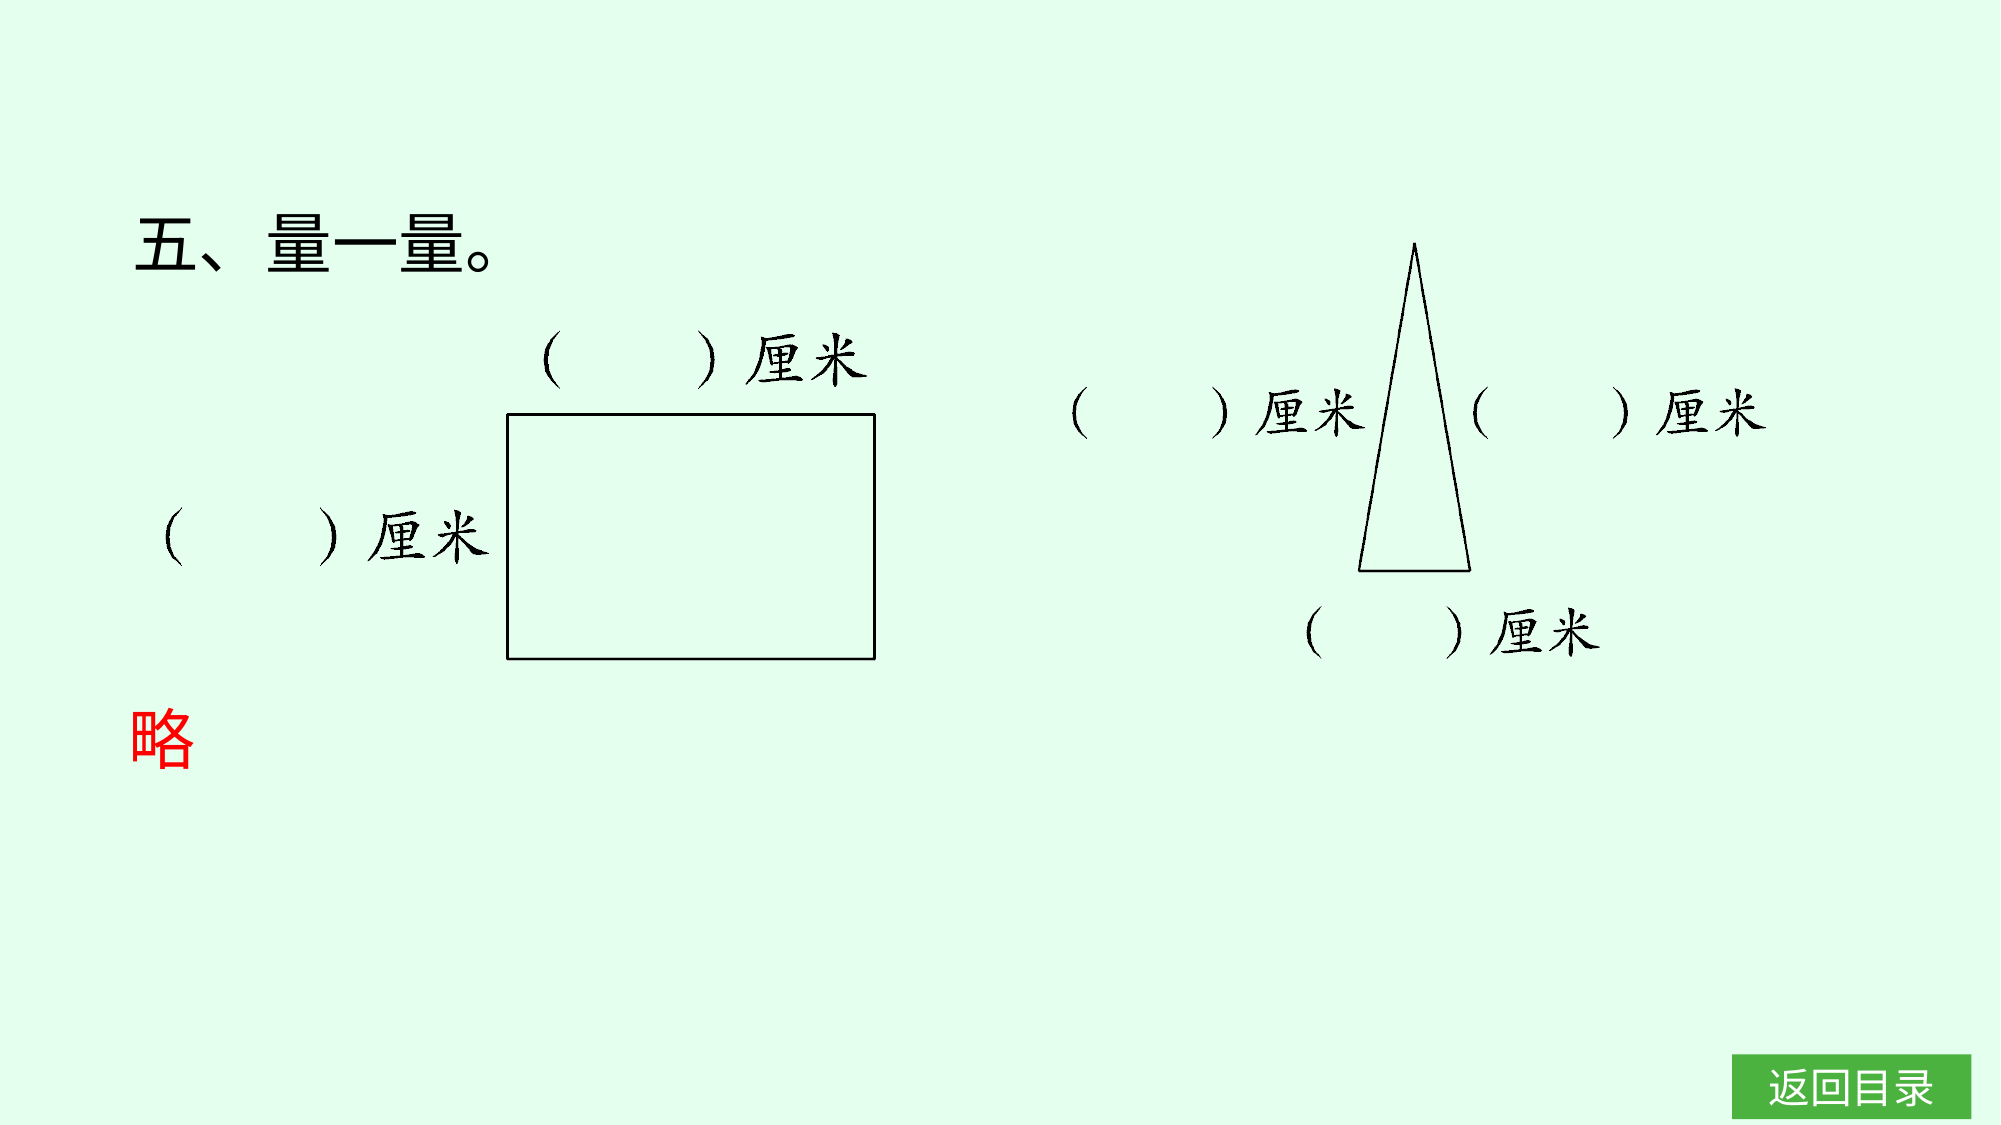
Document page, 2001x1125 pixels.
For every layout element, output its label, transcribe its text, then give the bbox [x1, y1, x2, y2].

picture [132, 328, 879, 661]
picture [1042, 242, 1767, 661]
text_box 五、量一量。 [117, 178, 563, 289]
text_box 略 [114, 674, 211, 786]
